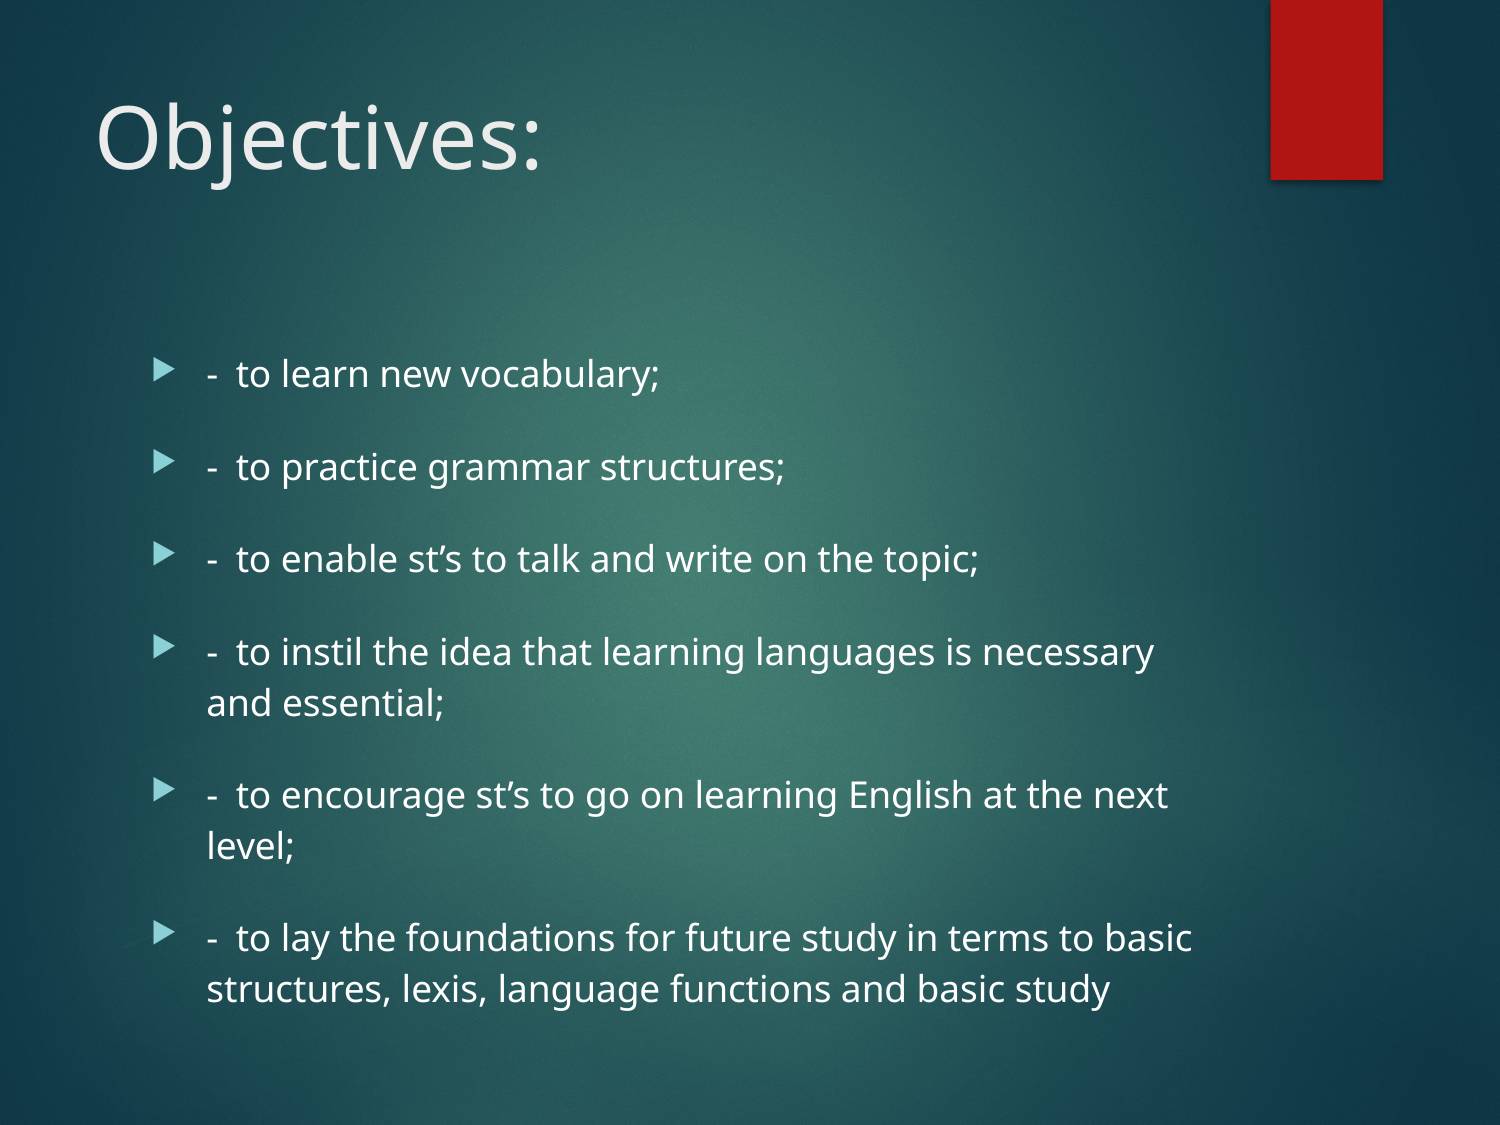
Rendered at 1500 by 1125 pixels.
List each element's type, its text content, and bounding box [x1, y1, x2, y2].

list - to learn new vocabulary; - to practice grammar structures; - to enable st’s to talk and write on the topic; - to instil the idea that learning languages is necessary and essential; - to encourage st’s to go on learning English at the next level; - to lay the foundations for future study in terms to basic structures, lexis, language functions and basic study [135, 336, 1237, 1025]
title Objectives: [79, 74, 1237, 304]
